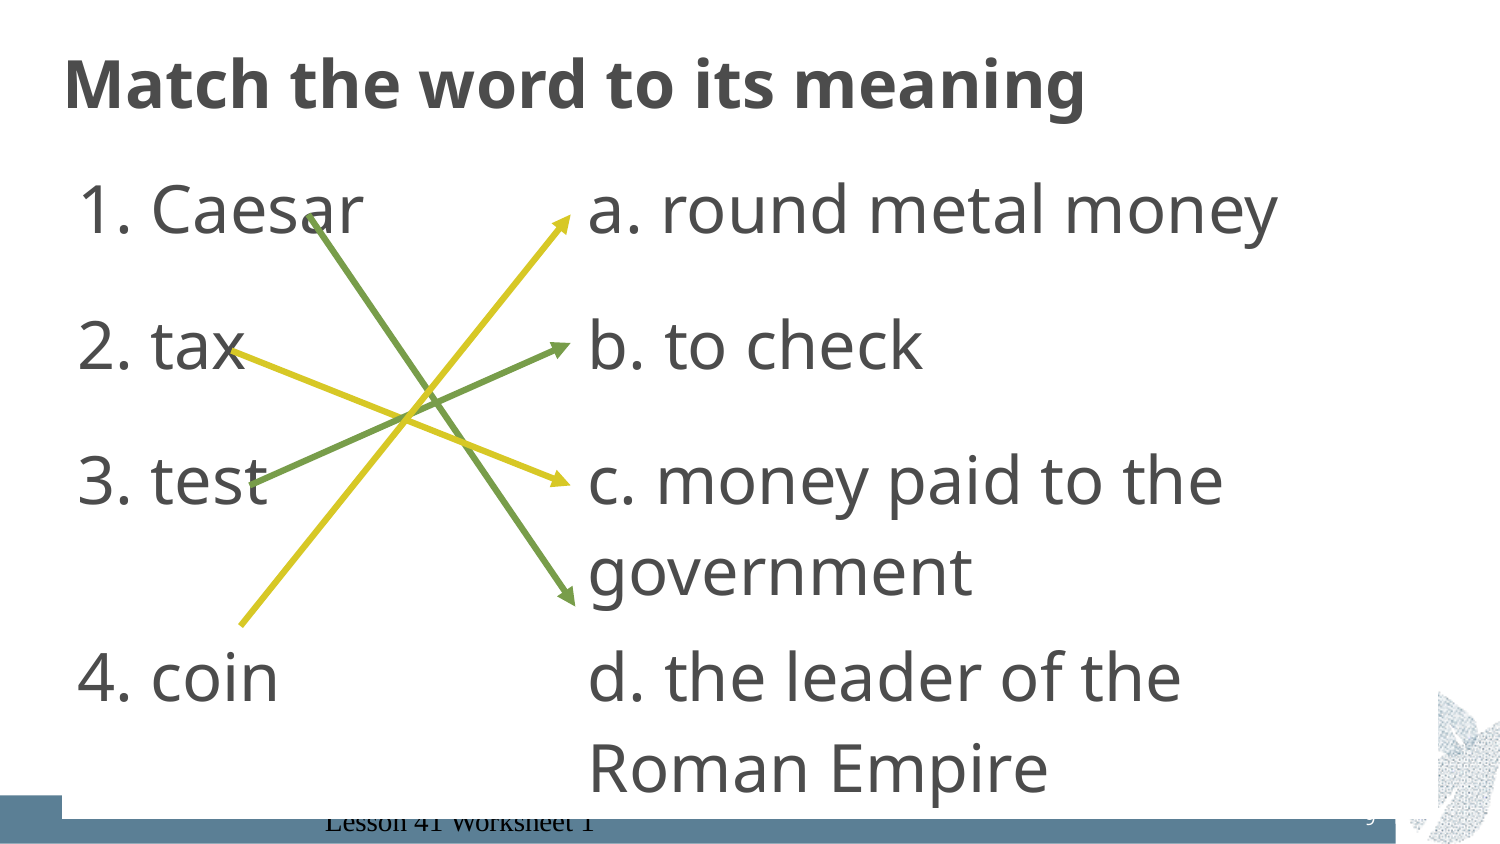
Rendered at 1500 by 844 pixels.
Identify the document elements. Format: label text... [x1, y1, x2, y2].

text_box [240, 214, 571, 627]
title Match the word to its meaning [62, 50, 1438, 129]
table_cell 4. coin [62, 623, 573, 806]
table_cell 2. tax [62, 290, 240, 426]
table_cell 3. test [62, 426, 240, 623]
picture [1406, 681, 1500, 844]
table_header 1. Caesar [62, 154, 573, 290]
slide_number 9 [1264, 806, 1376, 833]
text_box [231, 350, 240, 486]
table_cell c. money paid to the government [573, 426, 1438, 623]
table_cell d. the leader of the Roman Empire [573, 623, 1438, 819]
table_header a. round metal money [573, 154, 1438, 290]
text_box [571, 214, 576, 607]
table_cell b. to check [576, 290, 1438, 426]
footer Lesson 41 Worksheet 1 [62, 806, 858, 833]
